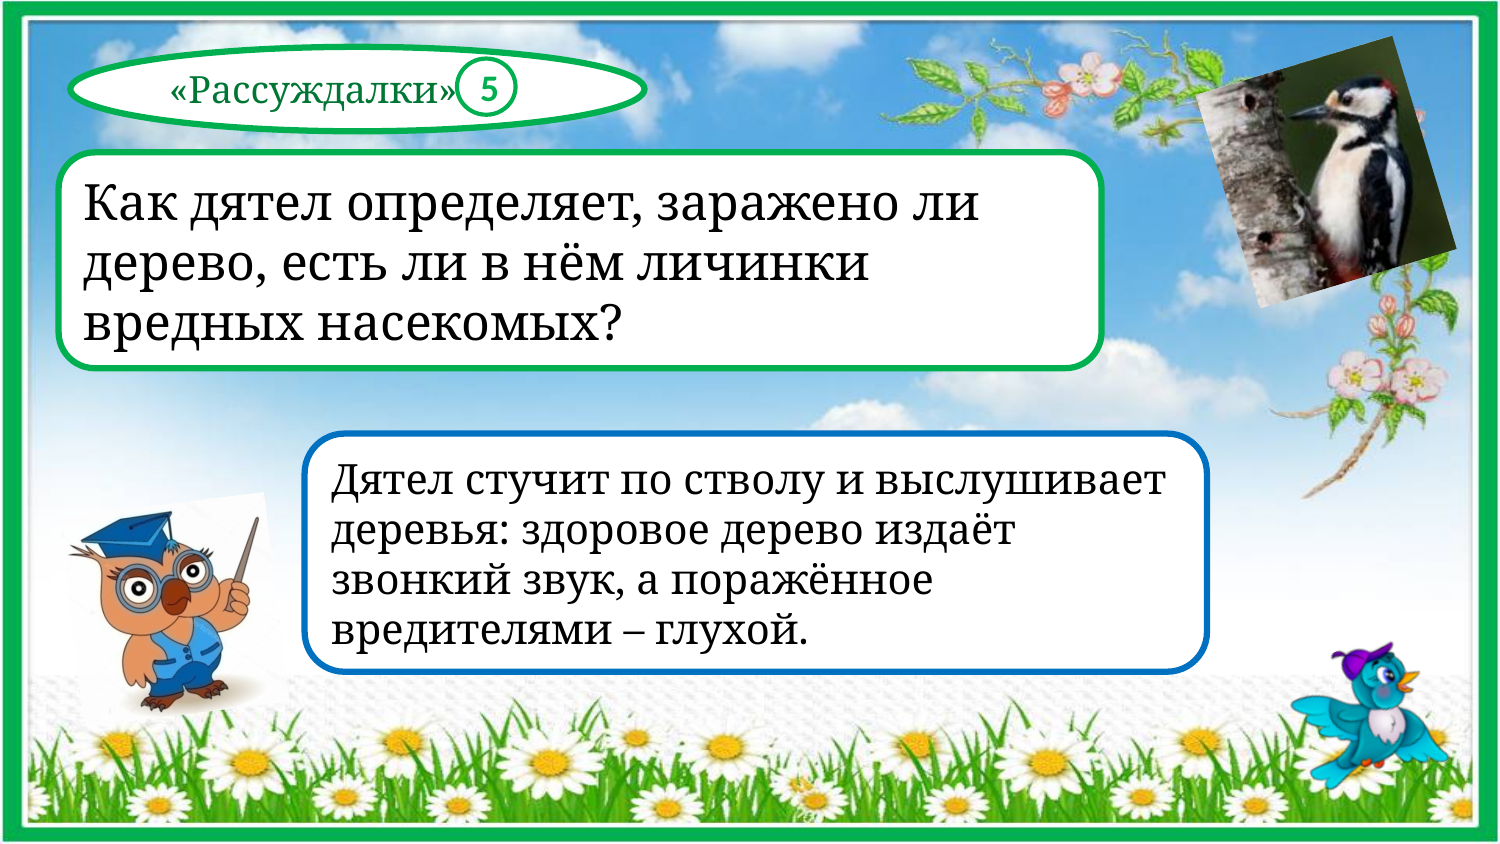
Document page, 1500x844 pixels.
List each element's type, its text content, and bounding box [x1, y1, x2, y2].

text_box Как дятел определяет, заражено ли дерево, есть ли в нём личинки вредных насекомых? [58, 152, 1102, 369]
text_box 5 [454, 56, 518, 117]
picture [0, 0, 1500, 844]
text_box «Рассуждалки» [70, 46, 645, 132]
text_box Дятел стучит по стволу и выслушивает деревья: здоровое дерево издаёт звонкий звук, а поражённое вредителями – глухой. [304, 433, 1207, 672]
